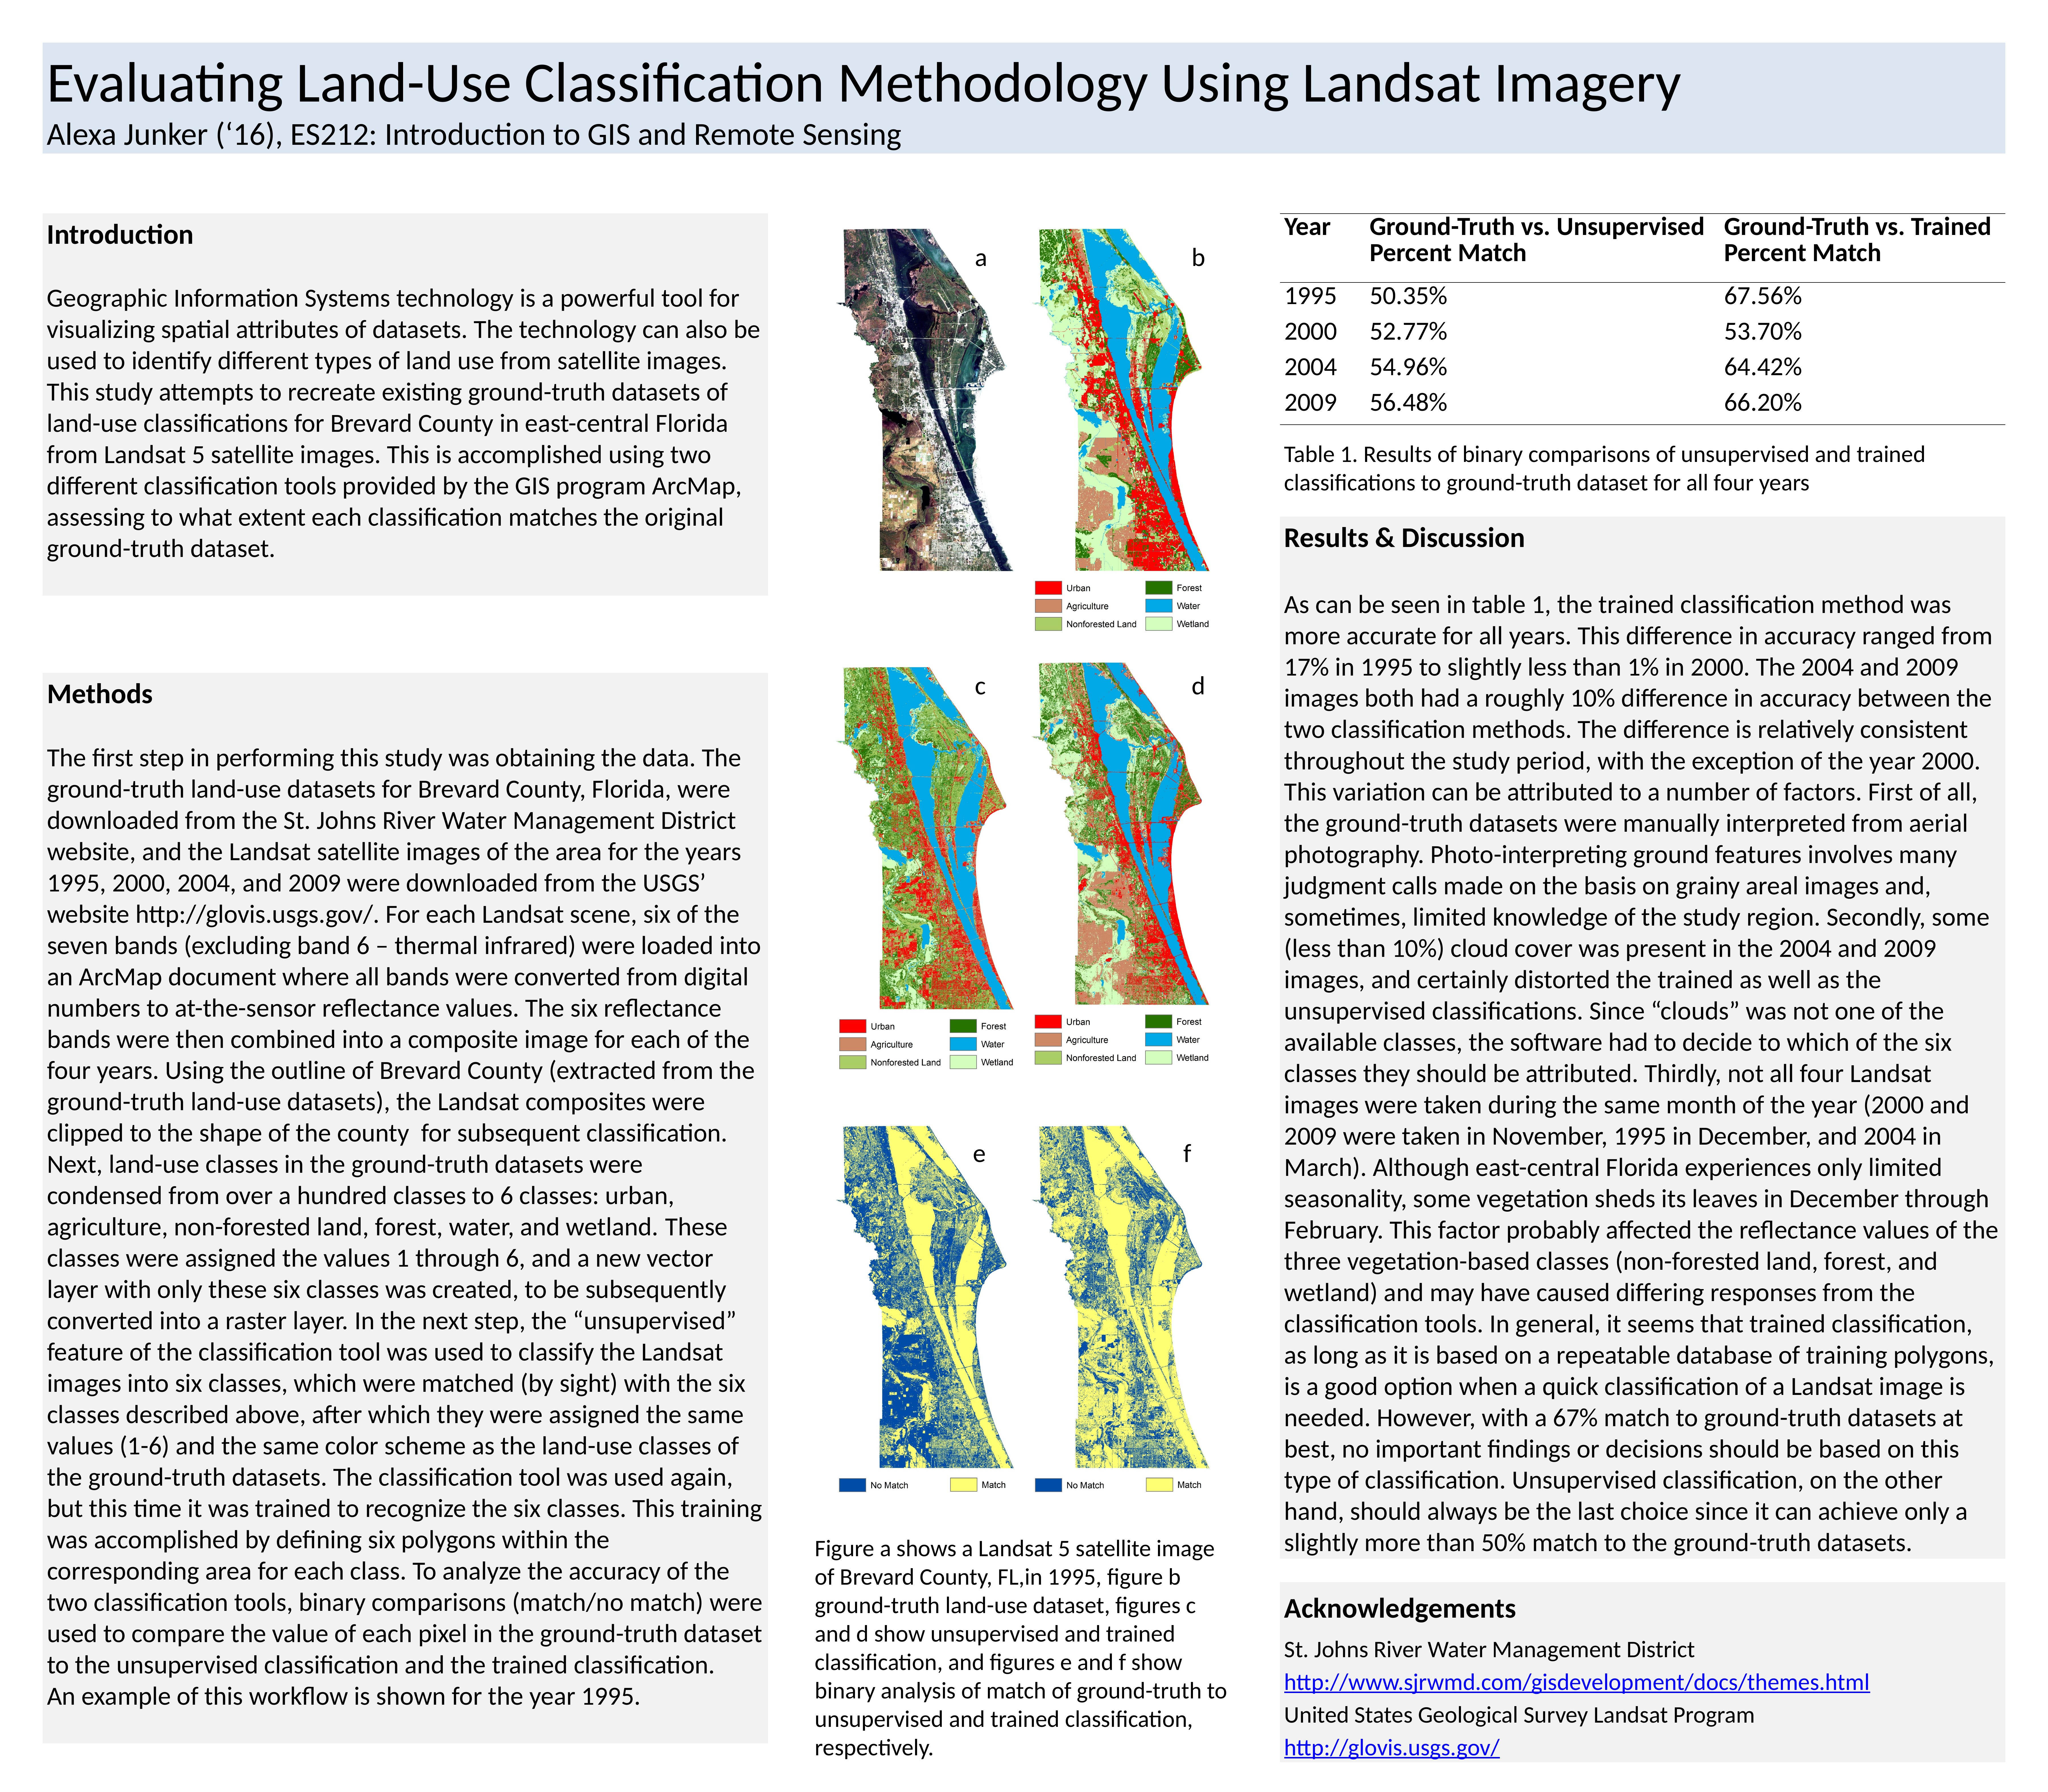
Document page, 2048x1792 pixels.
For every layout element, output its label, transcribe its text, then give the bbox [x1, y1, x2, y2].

table_header Year [1280, 214, 1365, 282]
table_header Ground-Truth vs. Trained Percent Match [1720, 214, 2005, 282]
text_box Results & Discussion As can be seen in table 1, the trained classification method was more accurate for all years. This difference in accuracy ranged from 17% in 1995 to slightly less than 1% in 2000. The 2004 and 2009 images both had a roughly 10% difference in accuracy between the two classification methods. The difference is relatively consistent throughout the study period, with the exception of the year 2000. This variation can be attributed to a number of factors. First of all, the ground-truth datasets were manually interpreted from aerial photography. Photo-interpreting ground features involves many judgment calls made on the basis on grainy areal images and, sometimes, limited knowledge of the study region. Secondly, some (less than 10%) cloud cover was present in the 2004 and 2009 images, and certainly distorted the trained as well as the unsupervised classifications. Since “clouds” was not one of the available classes, the software had to decide to which of the six classes they should be attributed. Thirdly, not all four Landsat images were taken during the same month of the year (2000 and 2009 were taken in November, 1995 in December, and 2004 in March). Although east-central Florida experiences only limited seasonality, some vegetation sheds its leaves in December through February. This factor probably affected the reflectance values of the three vegetation-based classes (non-forested land, forest, and wetland) and may have caused differing responses from the classification tools. In general, it seems that trained classification, as long as it is based on a repeatable database of training polygons, is a good option when a quick classification of a Landsat image is needed. However, with a 67% match to ground-truth datasets at best, no important findings or decisions should be based on this type of classification. Unsupervised classification, on the other hand, should always be the last choice since it can achieve only a slightly more than 50% match to the ground-truth datasets. [1280, 517, 2005, 1559]
table_cell 53.70% [1720, 318, 2005, 354]
table_cell 52.77% [1365, 318, 1720, 354]
table_cell 1995 [1280, 283, 1365, 318]
table_cell 56.48% [1365, 389, 1720, 424]
text_box Acknowledgements St. Johns River Water Management District http://www.sjrwmd.com/gisdevelopment/docs/themes.html United States Geological Survey Landsat Program http://glovis.usgs.gov/ [1280, 1582, 2005, 1762]
picture [828, 213, 1220, 1580]
table_header Ground-Truth vs. Unsupervised Percent Match [1365, 214, 1720, 282]
text_box Table 1. Results of binary comparisons of unsupervised and trained classifications to ground-truth dataset for all four years [1280, 436, 2005, 497]
text_box Methods The first step in performing this study was obtaining the data. The ground-truth land-use datasets for Brevard County, Florida, were downloaded from the St. Johns River Water Management District website, and the Landsat satellite images of the area for the years 1995, 2000, 2004, and 2009 were downloaded from the USGS’ website http://glovis.usgs.gov/. For each Landsat scene, six of the seven bands (excluding band 6 – thermal infrared) were loaded into an ArcMap document where all bands were converted from digital numbers to at-the-sensor reflectance values. The six reflectance bands were then combined into a composite image for each of the four years. Using the outline of Brevard County (extracted from the ground-truth land-use datasets), the Landsat composites were clipped to the shape of the county for subsequent classification. Next, land-use classes in the ground-truth datasets were condensed from over a hundred classes to 6 classes: urban, agriculture, non-forested land, forest, water, and wetland. These classes were assigned the values 1 through 6, and a new vector layer with only these six classes was created, to be subsequently converted into a raster layer. In the next step, the “unsupervised” feature of the classification tool was used to classify the Landsat images into six classes, which were matched (by sight) with the six classes described above, after which they were assigned the same values (1-6) and the same color scheme as the land-use classes of the ground-truth datasets. The classification tool was used again, but this time it was trained to recognize the six classes. This training was accomplished by defining six polygons within the corresponding area for each class. To analyze the accuracy of the two classification tools, binary comparisons (match/no match) were used to compare the value of each pixel in the ground-truth dataset to the unsupervised classification and the trained classification. An example of this workflow is shown for the year 1995. [42, 673, 768, 1743]
text_box Evaluating Land-Use Classification Methodology Using Landsat Imagery Alexa Junker (‘16), ES212: Introduction to GIS and Remote Sensing [42, 42, 2005, 154]
table_cell 64.42% [1720, 354, 2005, 389]
text_box Figure a shows a Landsat 5 satellite image of Brevard County, FL,in 1995, figure b ground-truth land-use dataset, figures c and d show unsupervised and trained classification, and figures e and f show binary analysis of match of ground-truth to unsupervised and trained classification, respectively. [810, 1530, 1237, 1762]
table_cell 2009 [1280, 389, 1365, 424]
table_cell 2000 [1280, 318, 1365, 354]
table_cell 50.35% [1365, 283, 1720, 318]
table_cell 2004 [1280, 354, 1365, 389]
table_cell 67.56% [1720, 283, 2005, 318]
table_cell 54.96% [1365, 354, 1720, 389]
text_box Introduction Geographic Information Systems technology is a powerful tool for visualizing spatial attributes of datasets. The technology can also be used to identify different types of land use from satellite images. This study attempts to recreate existing ground-truth datasets of land-use classifications for Brevard County in east-central Florida from Landsat 5 satellite images. This is accomplished using two different classification tools provided by the GIS program ArcMap, assessing to what extent each classification matches the original ground-truth dataset. [42, 213, 768, 596]
table_cell 66.20% [1720, 389, 2005, 424]
